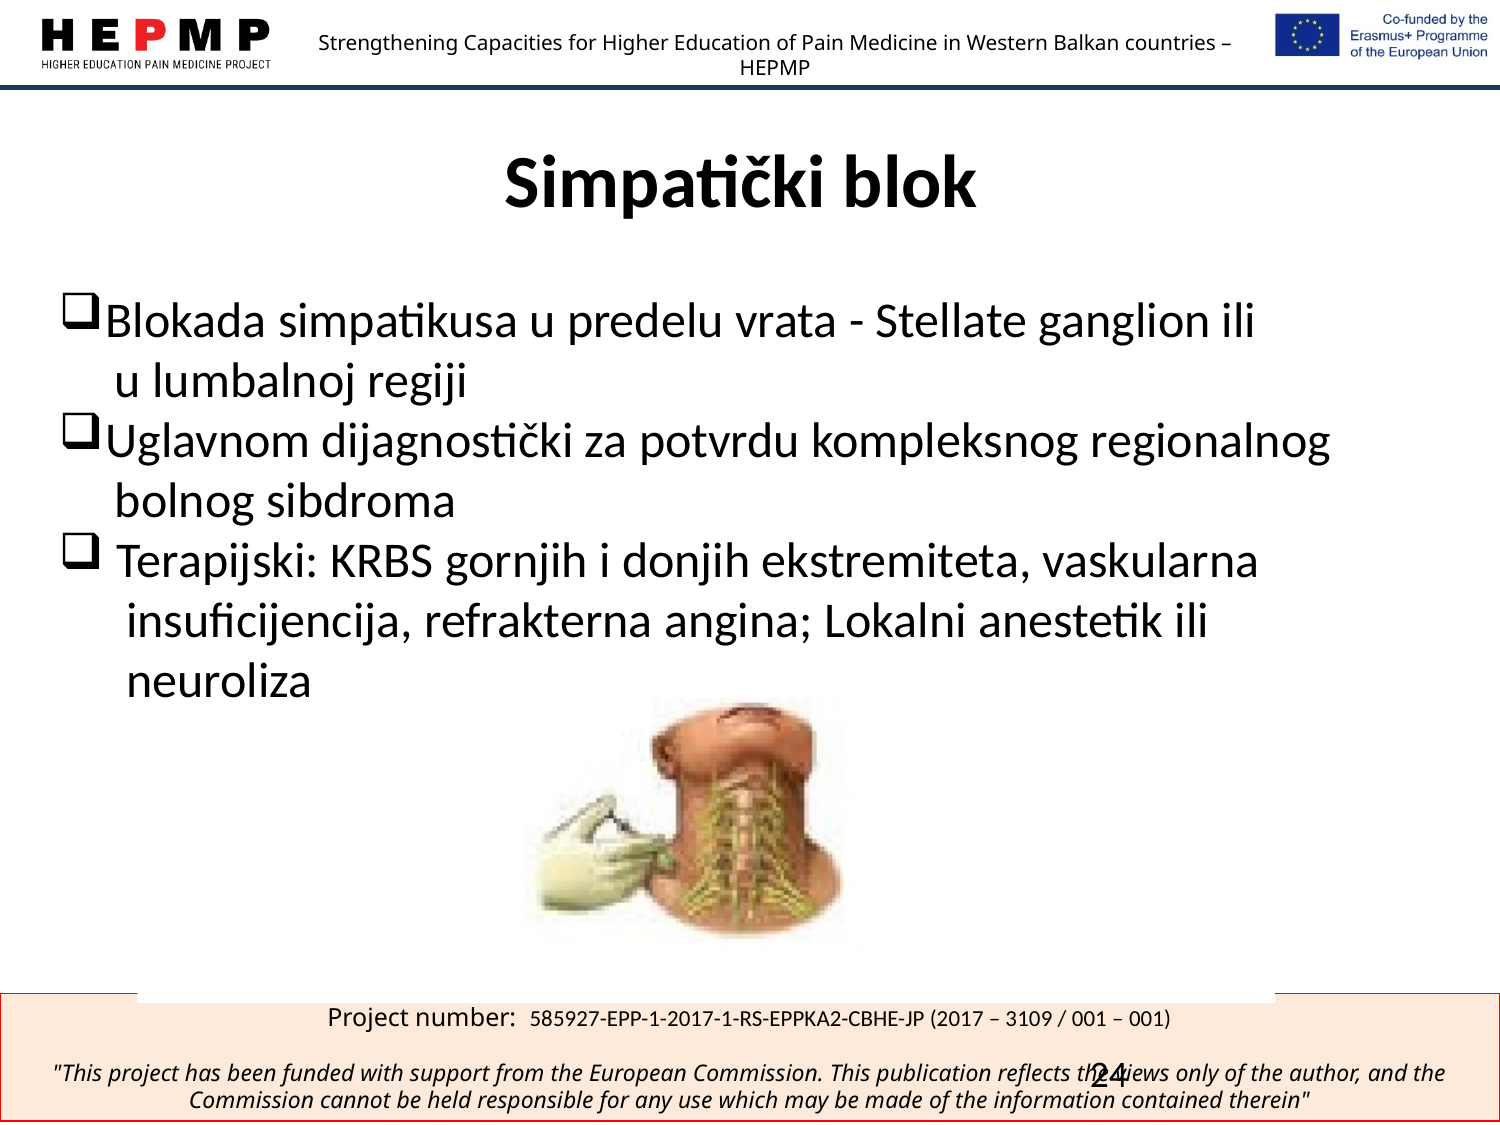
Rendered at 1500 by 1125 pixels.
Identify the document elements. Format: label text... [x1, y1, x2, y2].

picture [137, 658, 1276, 1004]
picture [0, 0, 300, 100]
text_box Blokada simpatikusa u predelu vrata - Stellate ganglion ili u lumbalnoj regiji Uglavnom dijagnostički za potvrdu kompleksnog regionalnog bolnog sibdroma Terapijski: KRBS gornjih i donjih ekstremiteta, vaskularna insuficijencija, refrakterna angina; Lokalni anestetik ili neuroliza [43, 280, 1347, 716]
text_box Simpatički blok [490, 124, 994, 230]
picture [1262, 1, 1498, 69]
slide_number 24 [1074, 1042, 1425, 1103]
